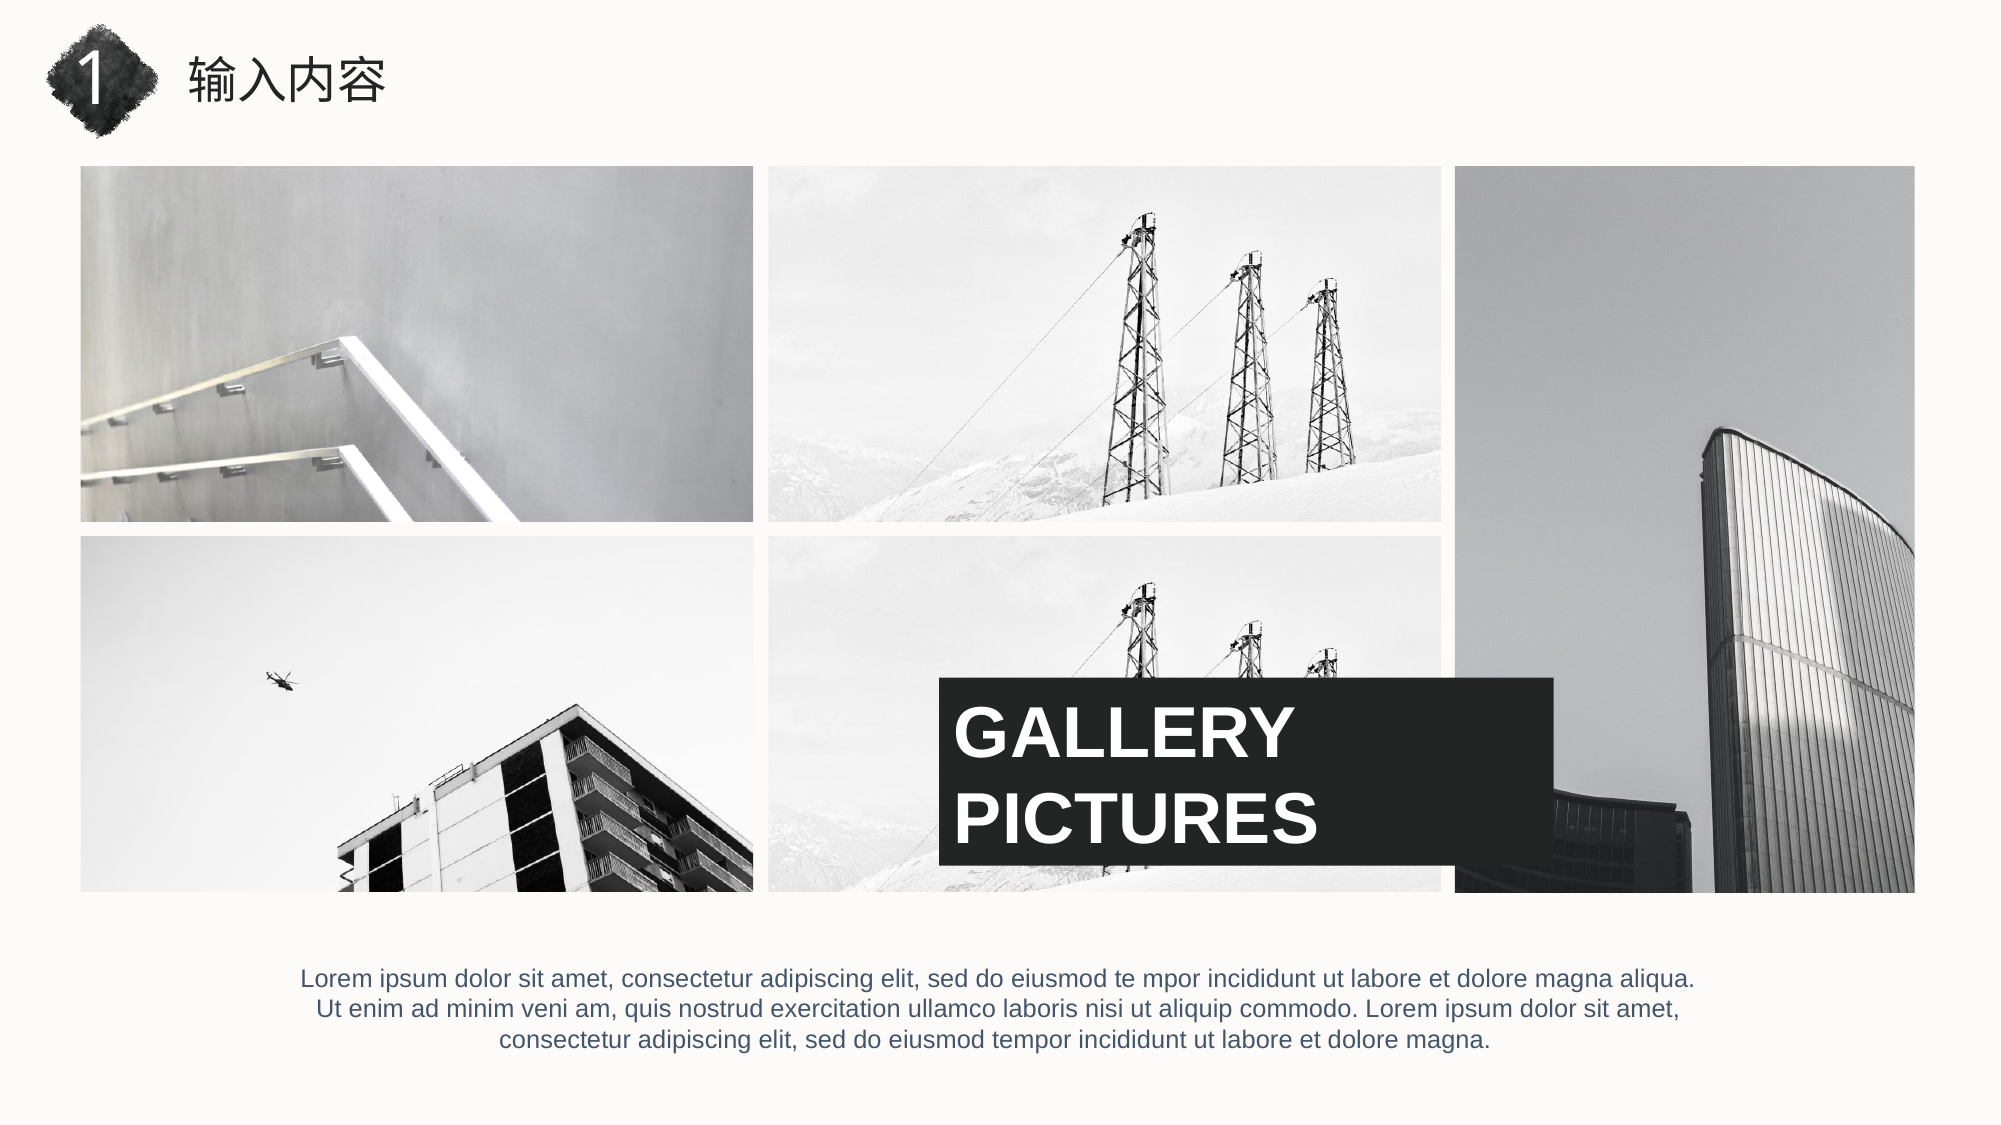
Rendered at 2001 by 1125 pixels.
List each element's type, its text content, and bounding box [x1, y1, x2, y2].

text_box Lorem ipsum dolor sit amet, consectetur adipiscing elit, sed do eiusmod te mpor incididunt ut labore et dolore magna aliqua. Ut enim ad minim veni am, quis nostrud exercitation ullamco laboris nisi ut aliquip commodo. Lorem ipsum dolor sit amet, consectetur adipiscing elit, sed do eiusmod tempor incididunt ut labore et dolore magna. [283, 954, 1717, 1061]
text_box [766, 535, 1443, 894]
text_box [78, 164, 755, 524]
picture [42, 22, 163, 139]
text_box 输入内容 [172, 41, 543, 117]
text_box [1453, 164, 1917, 894]
text_box [78, 535, 755, 894]
text_box [766, 164, 1443, 524]
text_box GALLERY PICTURES [939, 677, 1554, 866]
